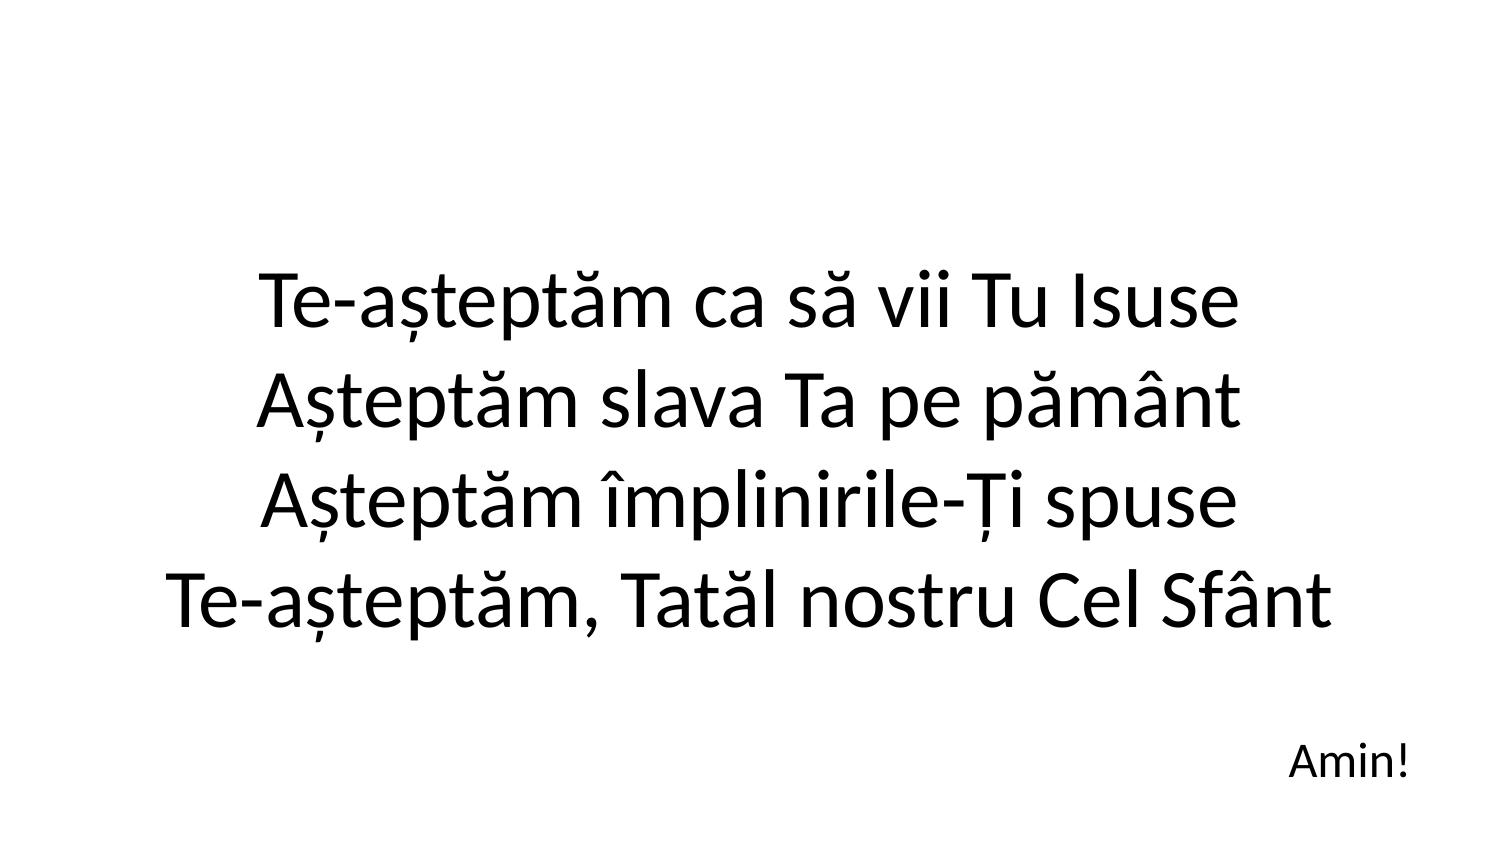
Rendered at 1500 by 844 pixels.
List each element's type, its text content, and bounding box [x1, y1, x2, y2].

text_box Te-așteptăm ca să vii Tu Isuse Așteptăm slava Ta pe pământ Așteptăm împlinirile-Ți spuse Te-așteptăm, Tatăl nostru Cel Sfânt [150, 192, 1350, 652]
text_box Amin! [1273, 674, 1427, 795]
